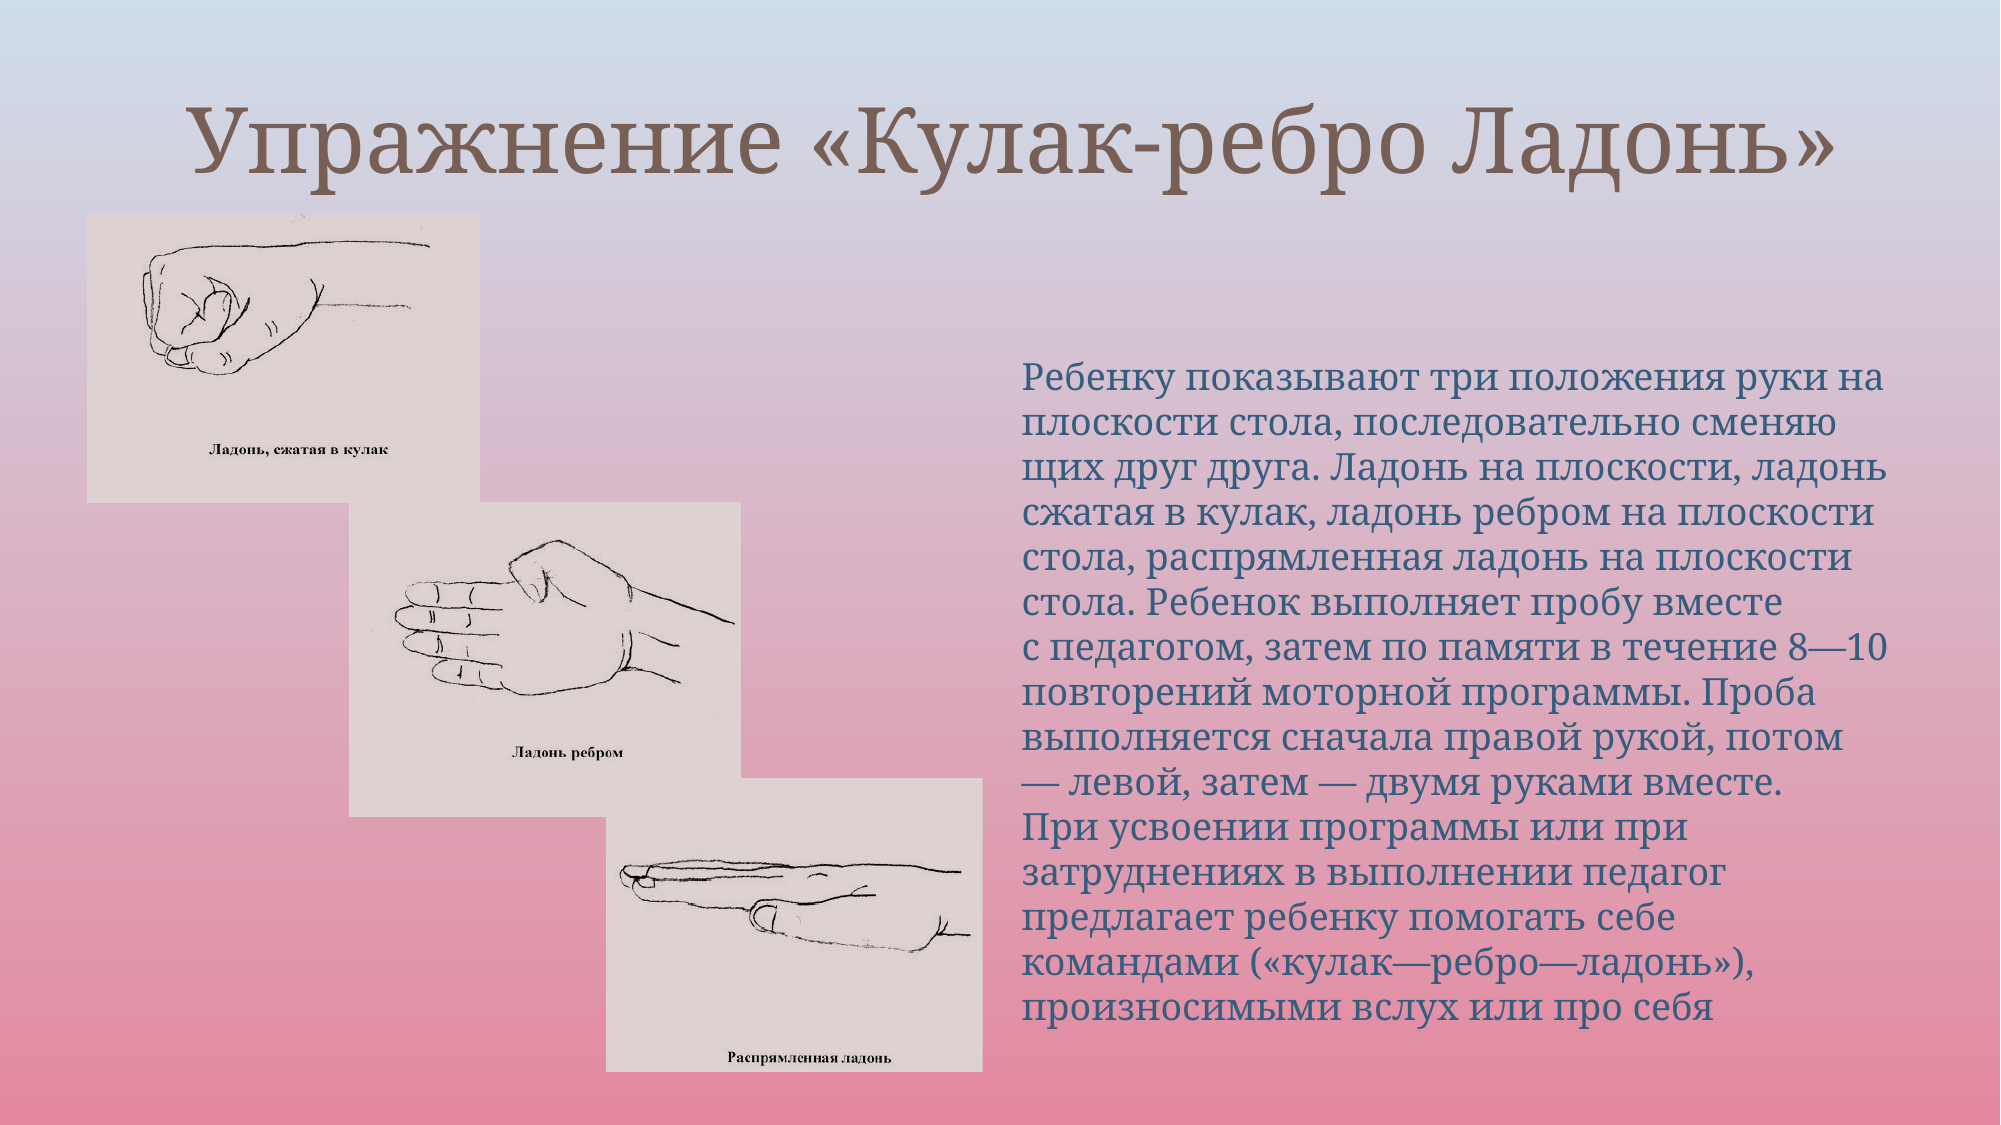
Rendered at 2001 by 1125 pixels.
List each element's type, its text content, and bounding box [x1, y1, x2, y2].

text_box Ребенку показывают три поло­жения руки на плоскости стола, последовательно сменяю­щих друг друга. Ладонь на плоскости, ладонь сжатая в ку­лак, ладонь ребром на плоскости стола, распрямленная ла­донь на плоскости стола. Ребенок выполняет пробу вместе с педагогом, затем по памяти в течение 8—10 повторений моторной программы. Проба выполняется сначала правой рукой, потом — левой, затем — двумя руками вместе. При усвоении программы или при затруднениях в выполнении педагог предлагает ребенку помогать себе командами («ку­лак—ребро—ладонь»), произносимыми вслух или про себя [1006, 345, 1906, 1036]
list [348, 501, 744, 817]
picture [604, 777, 984, 1072]
title Упражнение «Кулак-ребро Ладонь» [106, 74, 1922, 304]
picture [83, 214, 481, 503]
